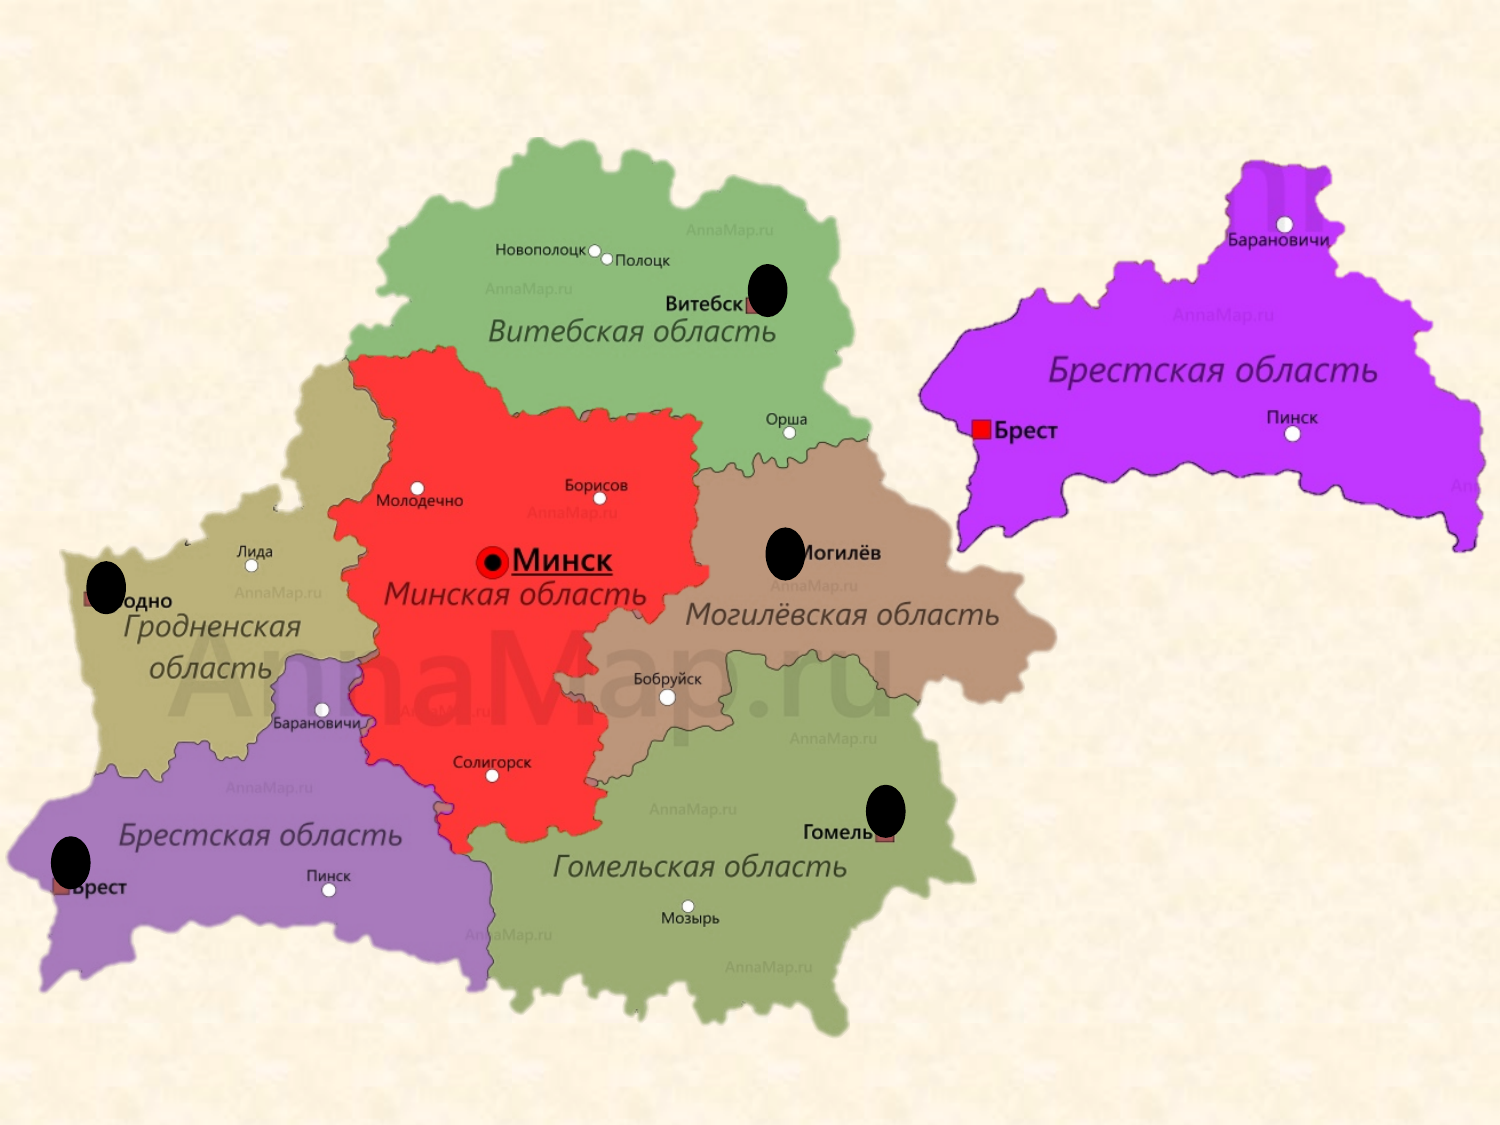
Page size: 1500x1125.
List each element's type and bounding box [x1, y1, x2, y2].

picture [0, 136, 1500, 1039]
